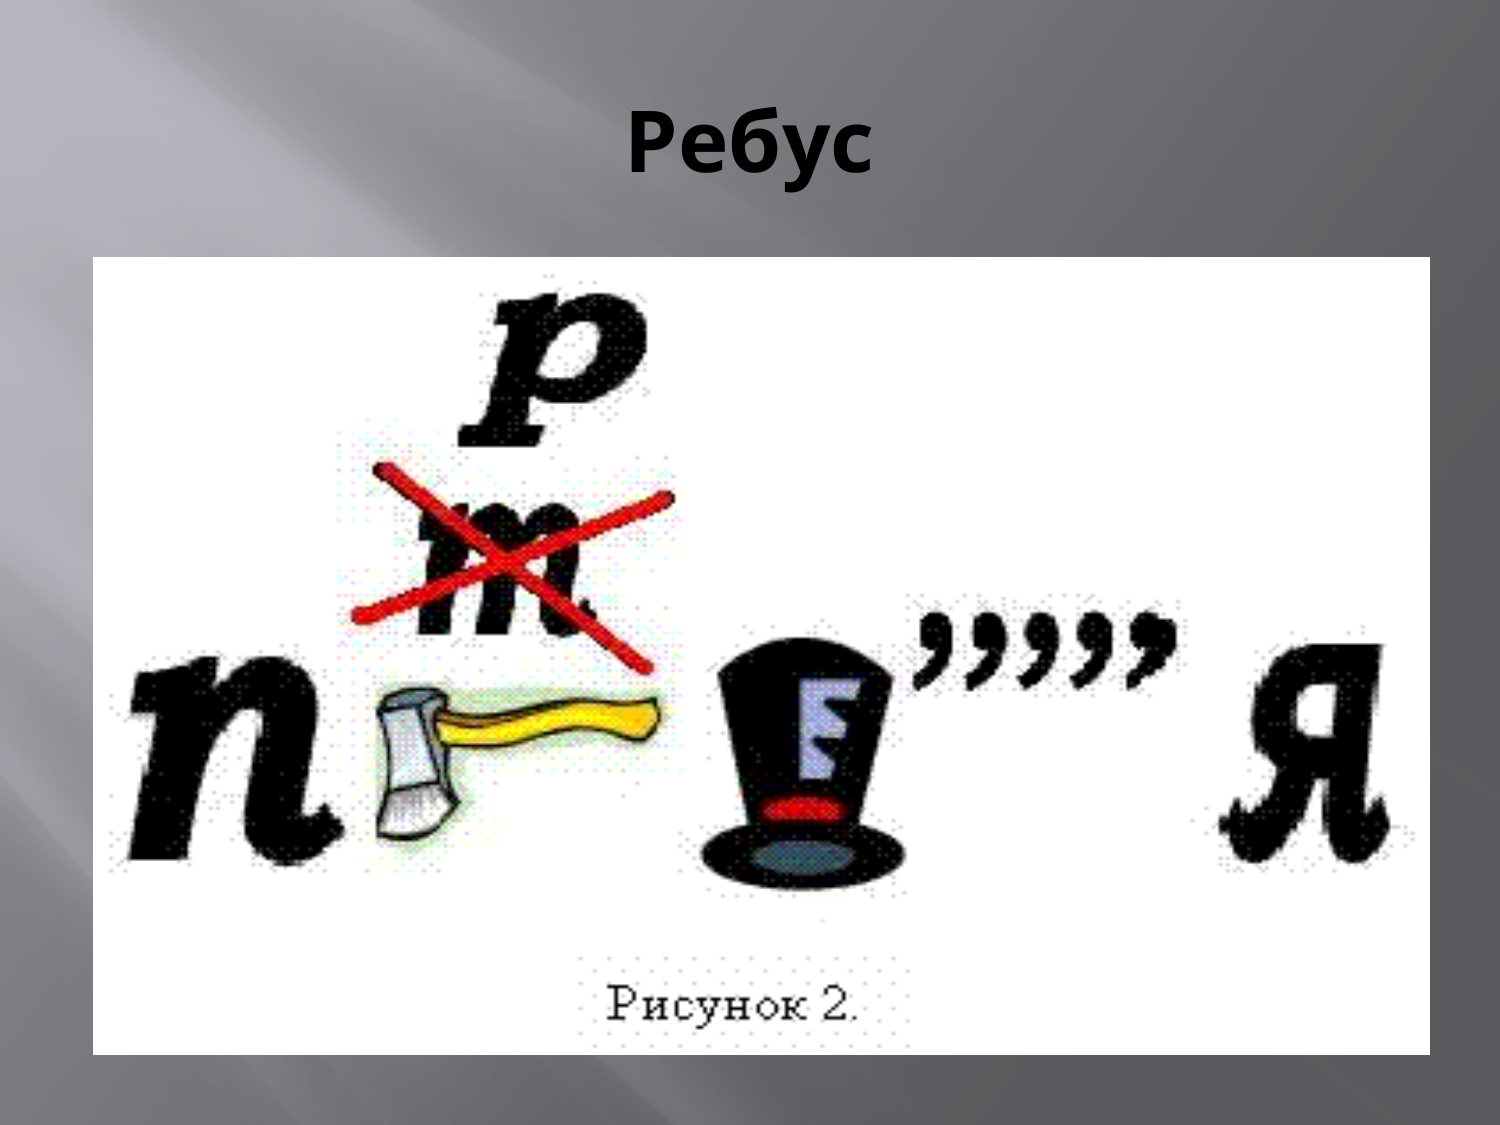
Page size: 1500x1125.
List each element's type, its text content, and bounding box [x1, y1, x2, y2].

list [93, 257, 1430, 1055]
title Ребус [75, 45, 1425, 233]
